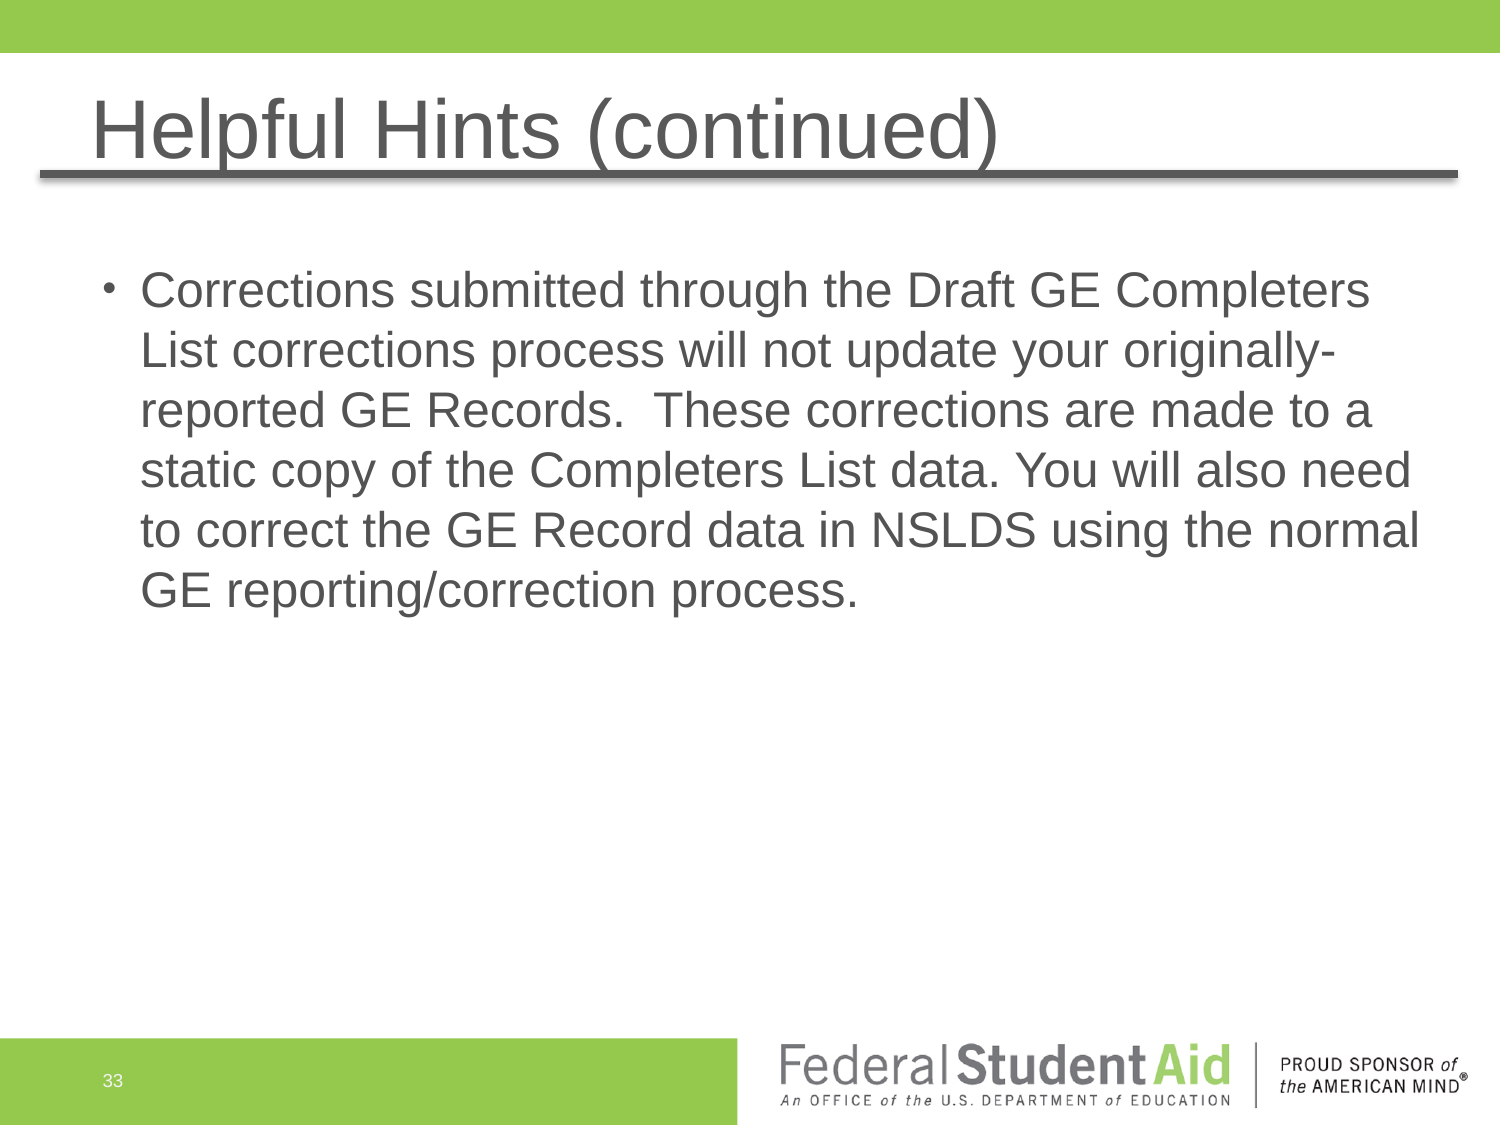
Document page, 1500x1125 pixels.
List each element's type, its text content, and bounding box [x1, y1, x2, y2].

picture [761, 1018, 1488, 1125]
title Helpful Hints (continued) [75, 67, 1479, 175]
list Corrections submitted through the Draft GE Completers List corrections process will not update your originally-reported GE Records. These corrections are made to a static copy of the Completers List data. You will also need to correct the GE Record data in NSLDS using the normal GE reporting/correction process. [87, 249, 1438, 993]
slide_number 33 [87, 1050, 438, 1110]
